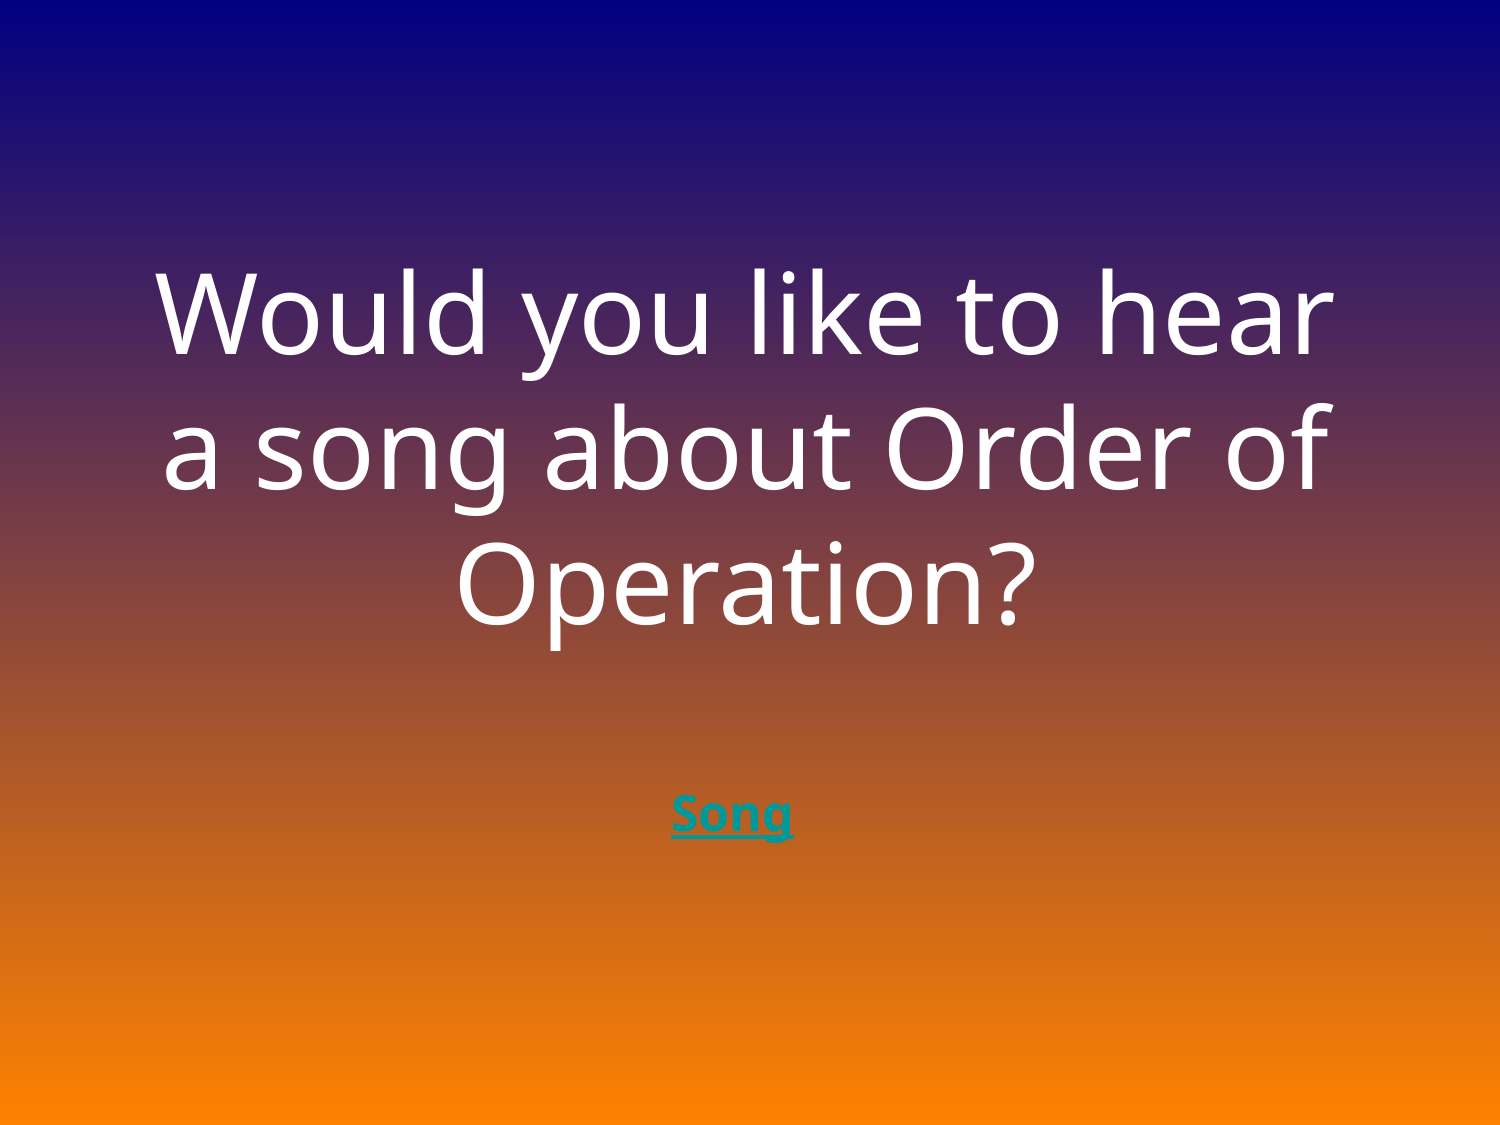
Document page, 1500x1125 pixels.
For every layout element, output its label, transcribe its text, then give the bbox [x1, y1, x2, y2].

title Would you like to hear a song about Order of Operation? Song [129, 52, 1369, 1040]
